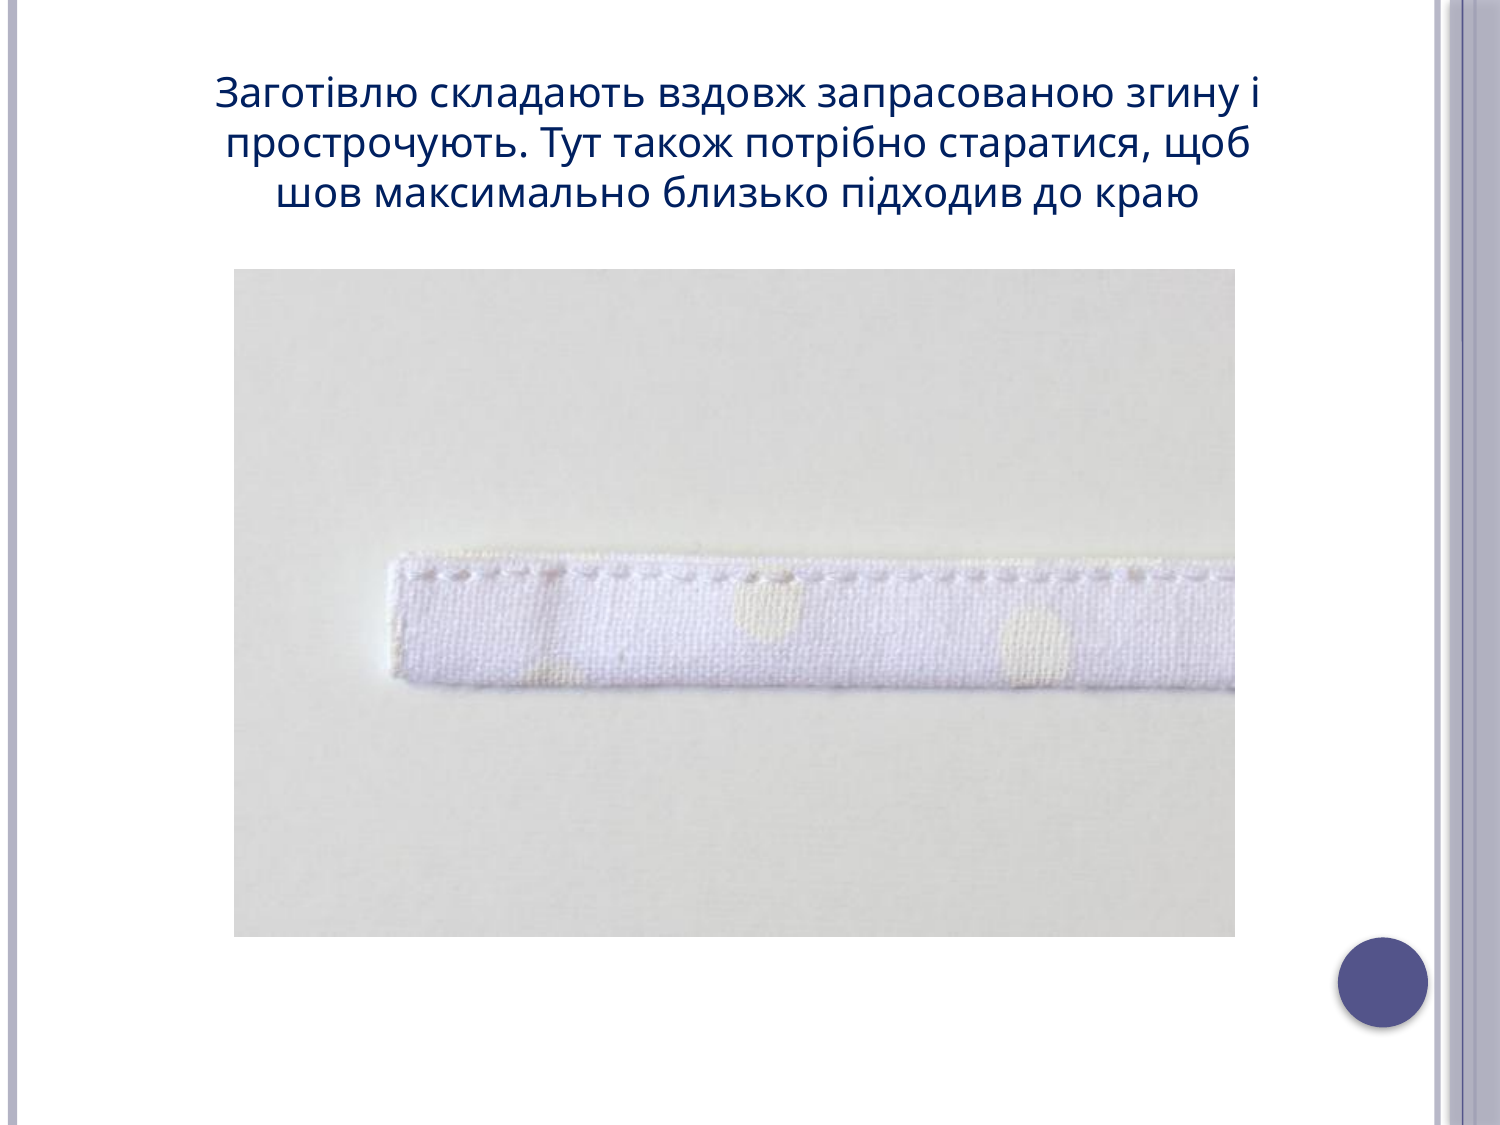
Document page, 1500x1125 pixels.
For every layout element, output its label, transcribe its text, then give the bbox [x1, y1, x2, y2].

picture [233, 268, 1235, 938]
text_box Заготівлю складають вздовж запрасованою згину і прострочують. Тут також потрібно старатися, щоб шов максимально близько підходив до краю [175, 58, 1301, 224]
